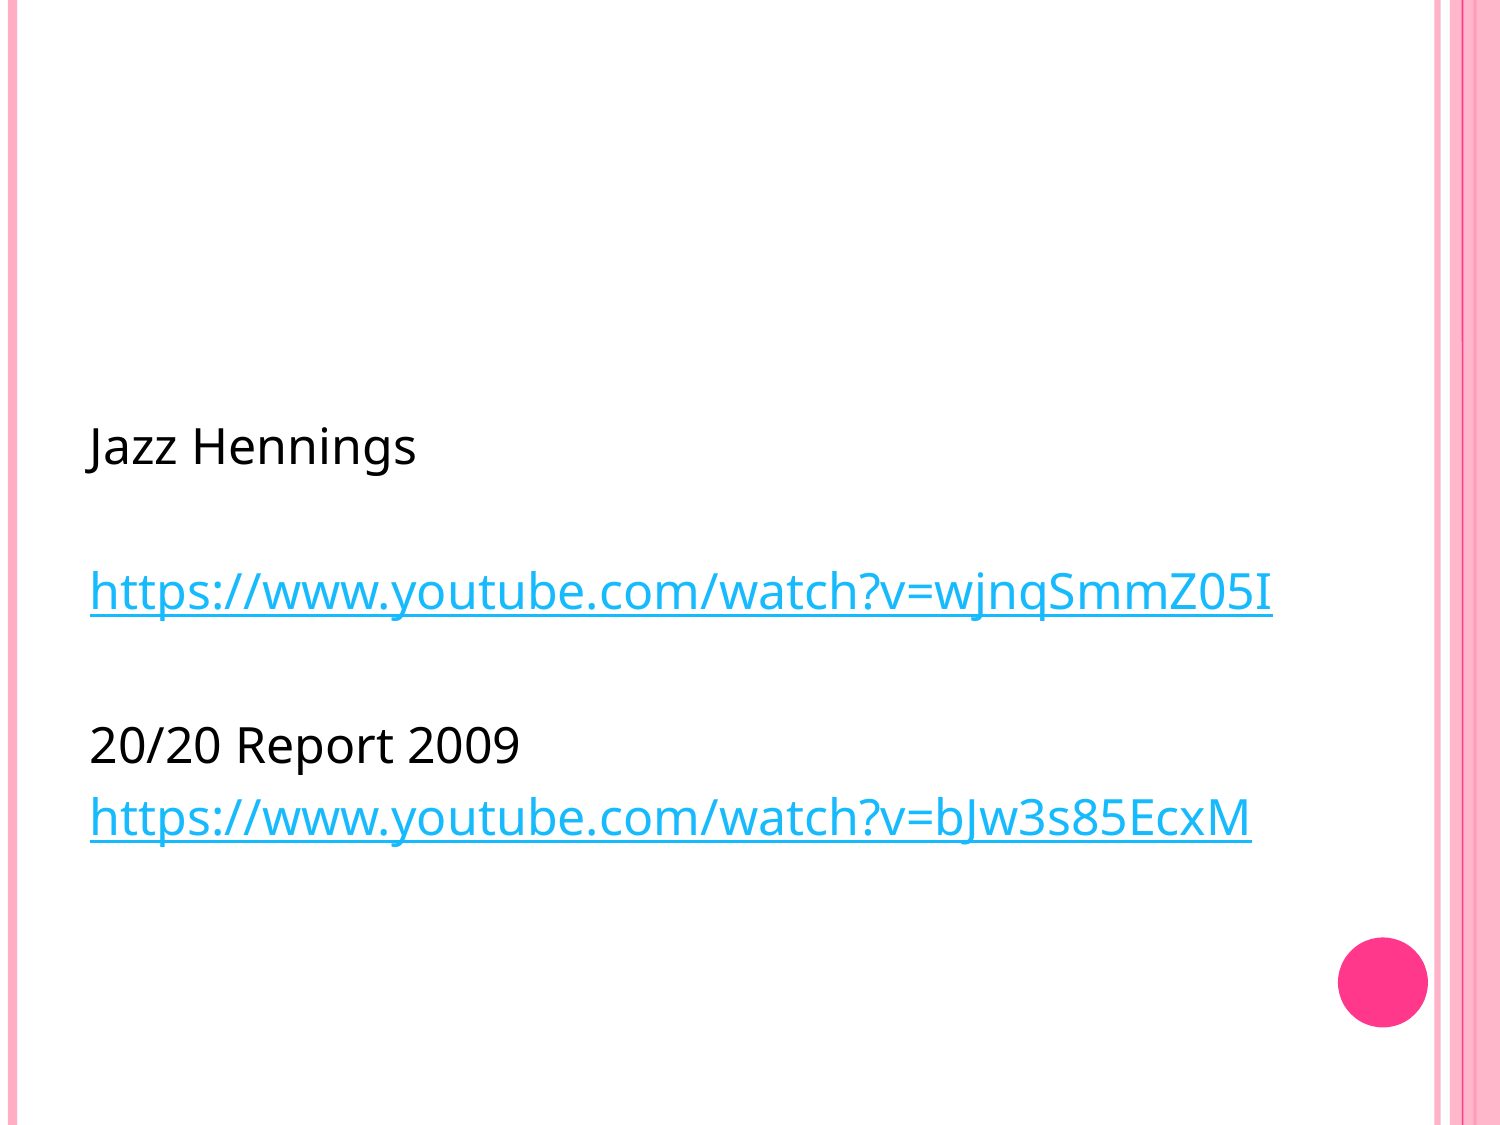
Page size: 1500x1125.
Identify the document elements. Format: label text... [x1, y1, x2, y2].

list Jazz Hennings https://www.youtube.com/watch?v=wjnqSmmZ05I 20/20 Report 2009 https://www.youtube.com/watch?v=bJw3s85EcxM [75, 262, 1300, 1062]
